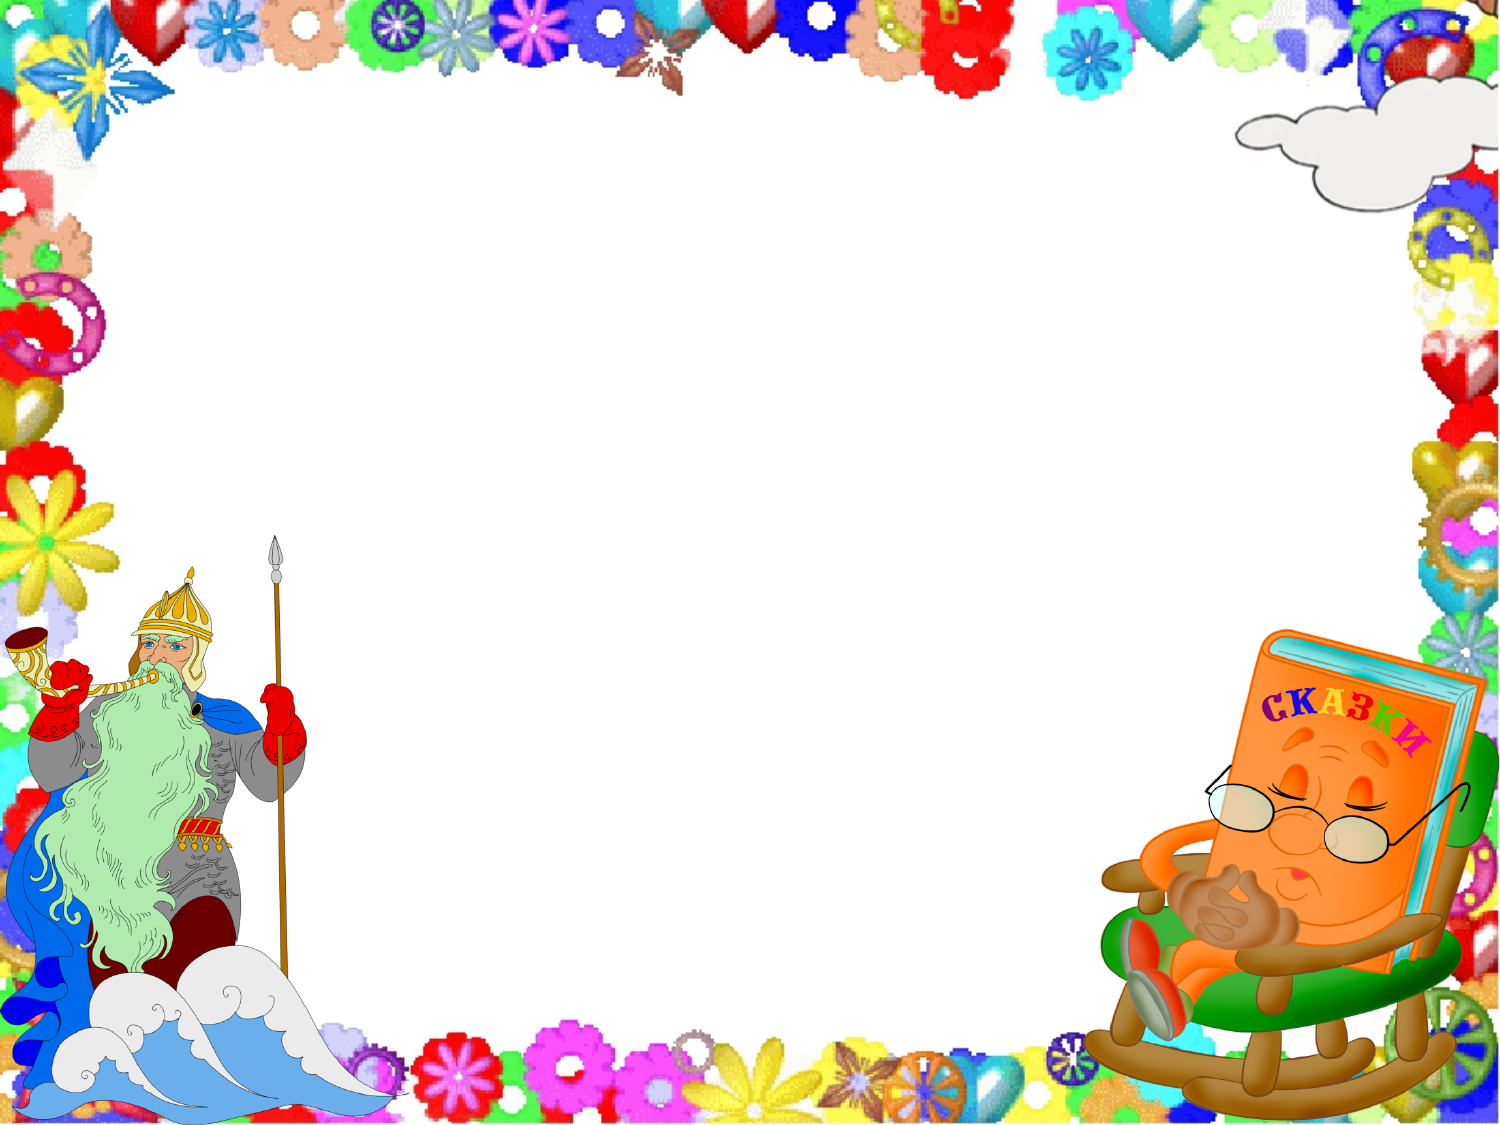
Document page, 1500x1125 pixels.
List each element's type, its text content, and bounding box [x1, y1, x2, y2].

picture [0, 0, 1500, 1125]
title Спасибо за внимание! МБДОУ «Детский сад №55» http://sad55.virtualtaganrog.ru/ [75, 45, 1425, 55]
